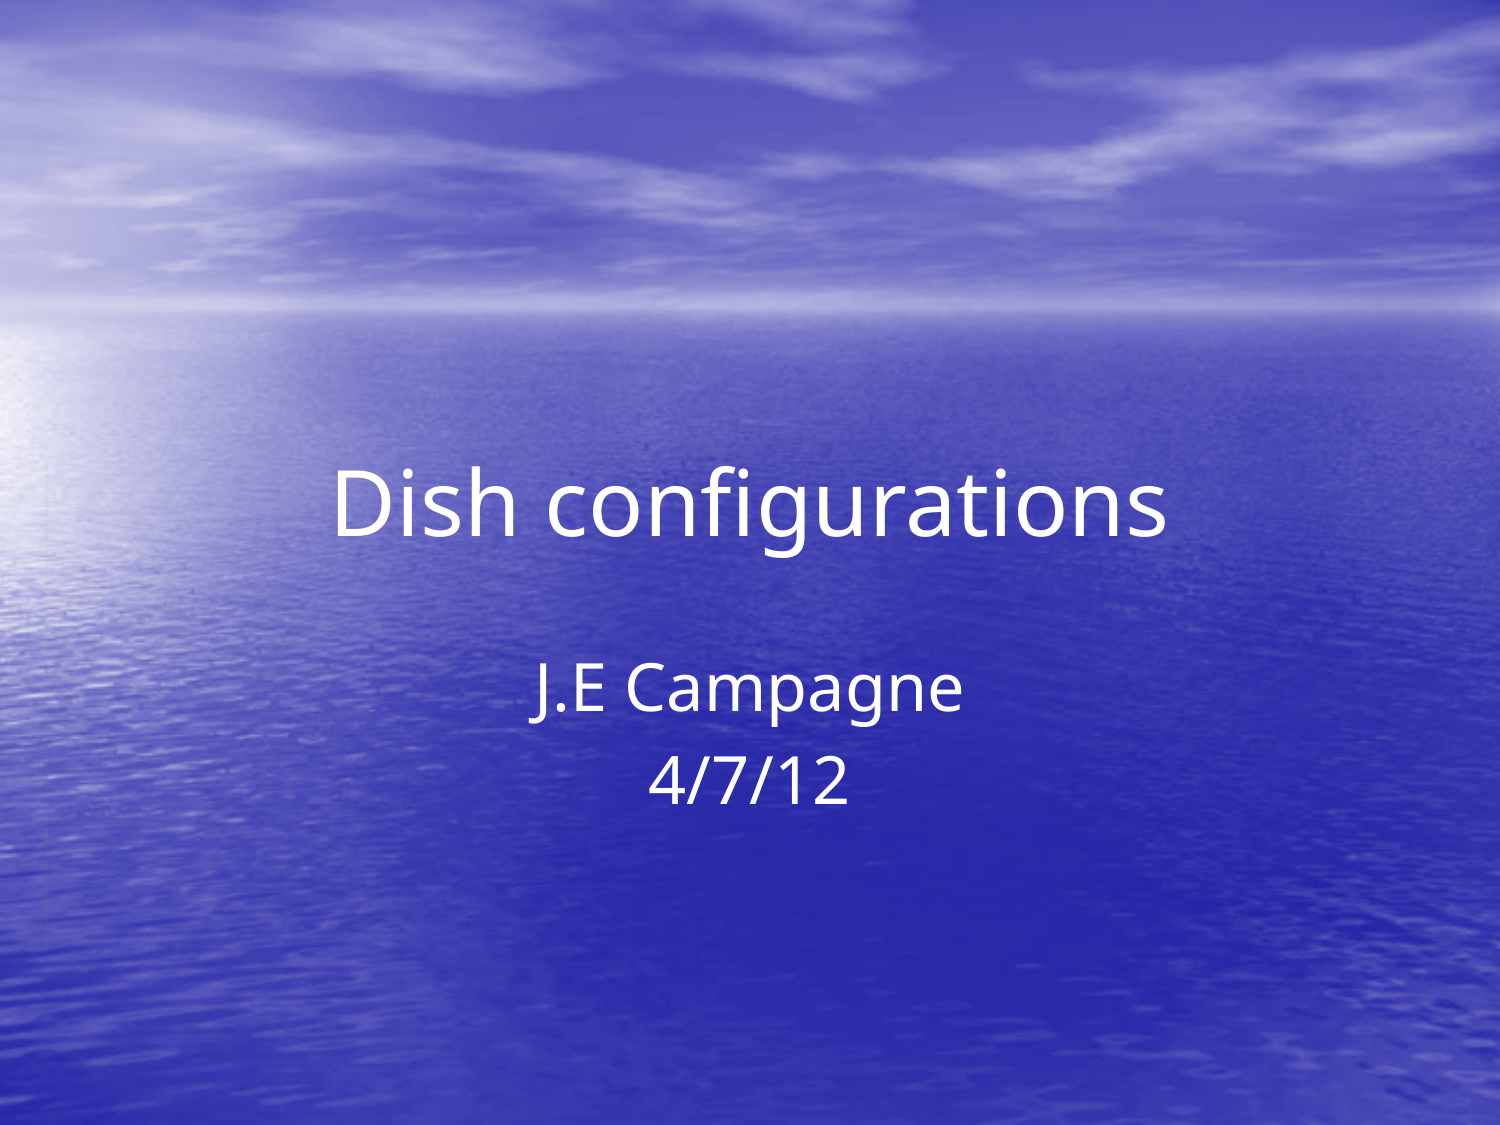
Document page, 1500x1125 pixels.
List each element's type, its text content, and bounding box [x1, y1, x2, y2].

subtitle J.E Campagne 4/7/12 [224, 637, 1276, 926]
title Dish configurations [112, 327, 1388, 563]
